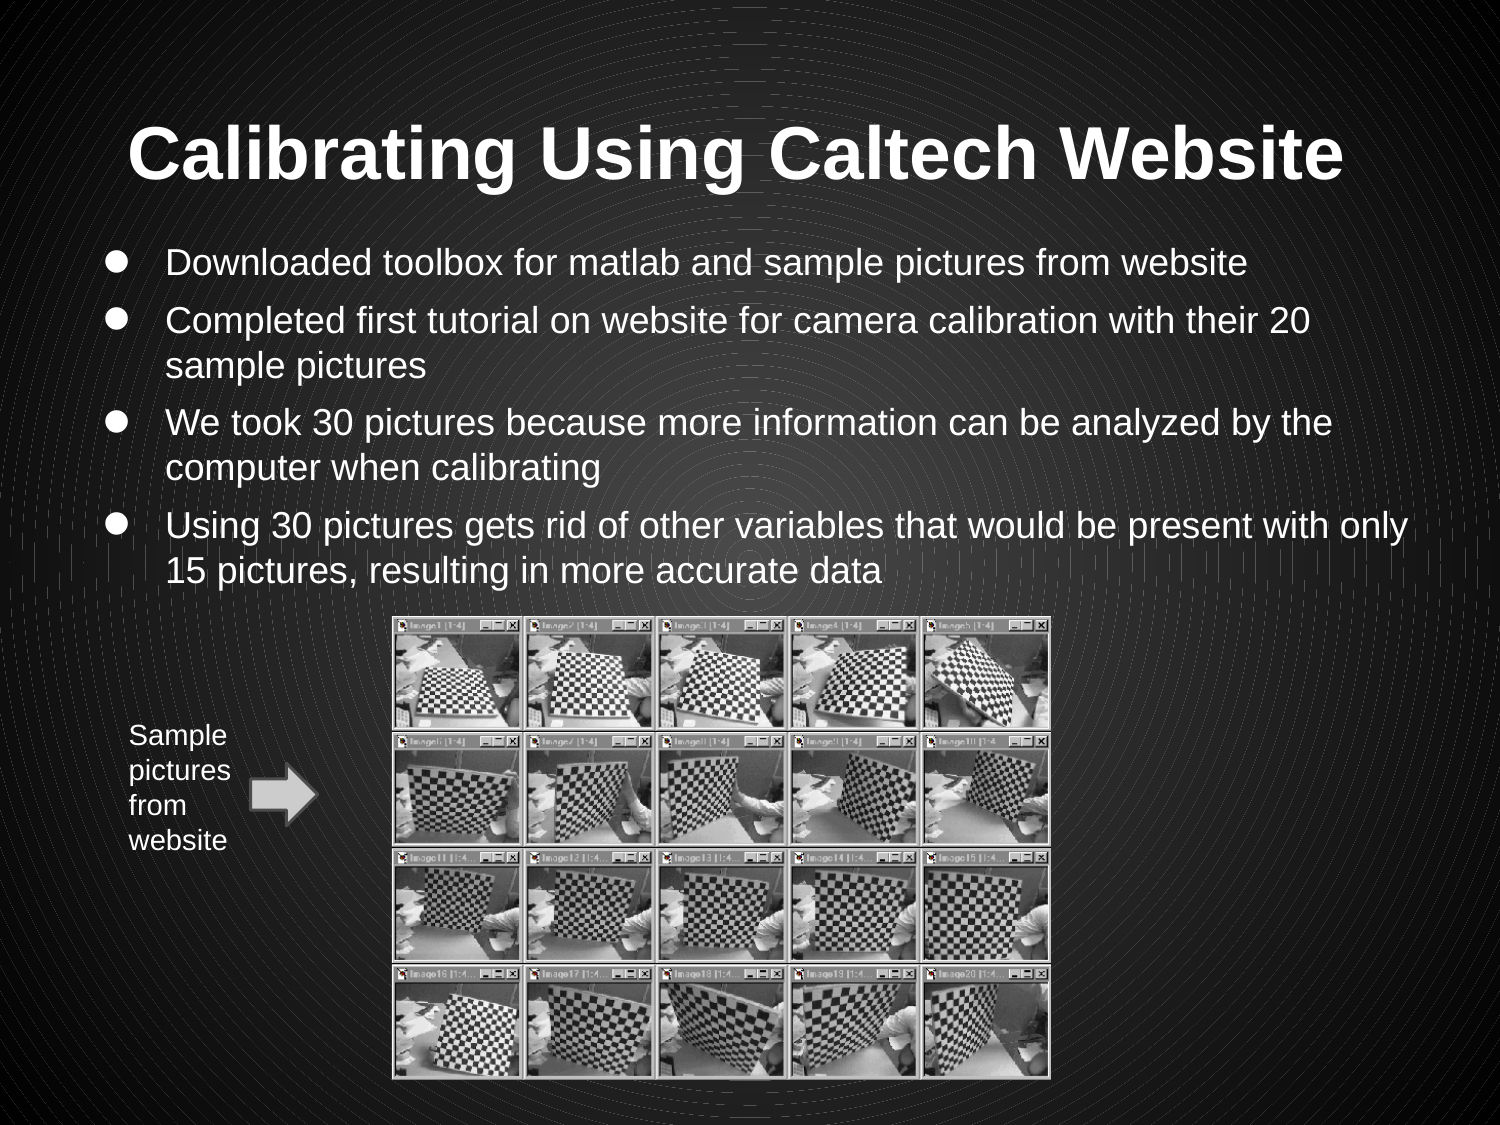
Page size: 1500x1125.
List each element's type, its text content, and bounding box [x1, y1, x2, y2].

text_box [391, 616, 1051, 1080]
text_box Sample pictures from website [113, 701, 288, 872]
list Downloaded toolbox for matlab and sample pictures from website Completed first tutorial on website for camera calibration with their 20 sample pictures We took 30 pictures because more information can be analyzed by the computer when calibrating Using 30 pictures gets rid of other variables that would be present with only 15 pictures, resulting in more accurate data [75, 223, 1425, 891]
text_box [250, 763, 318, 826]
title Calibrating Using Caltech Website [75, 0, 1425, 210]
